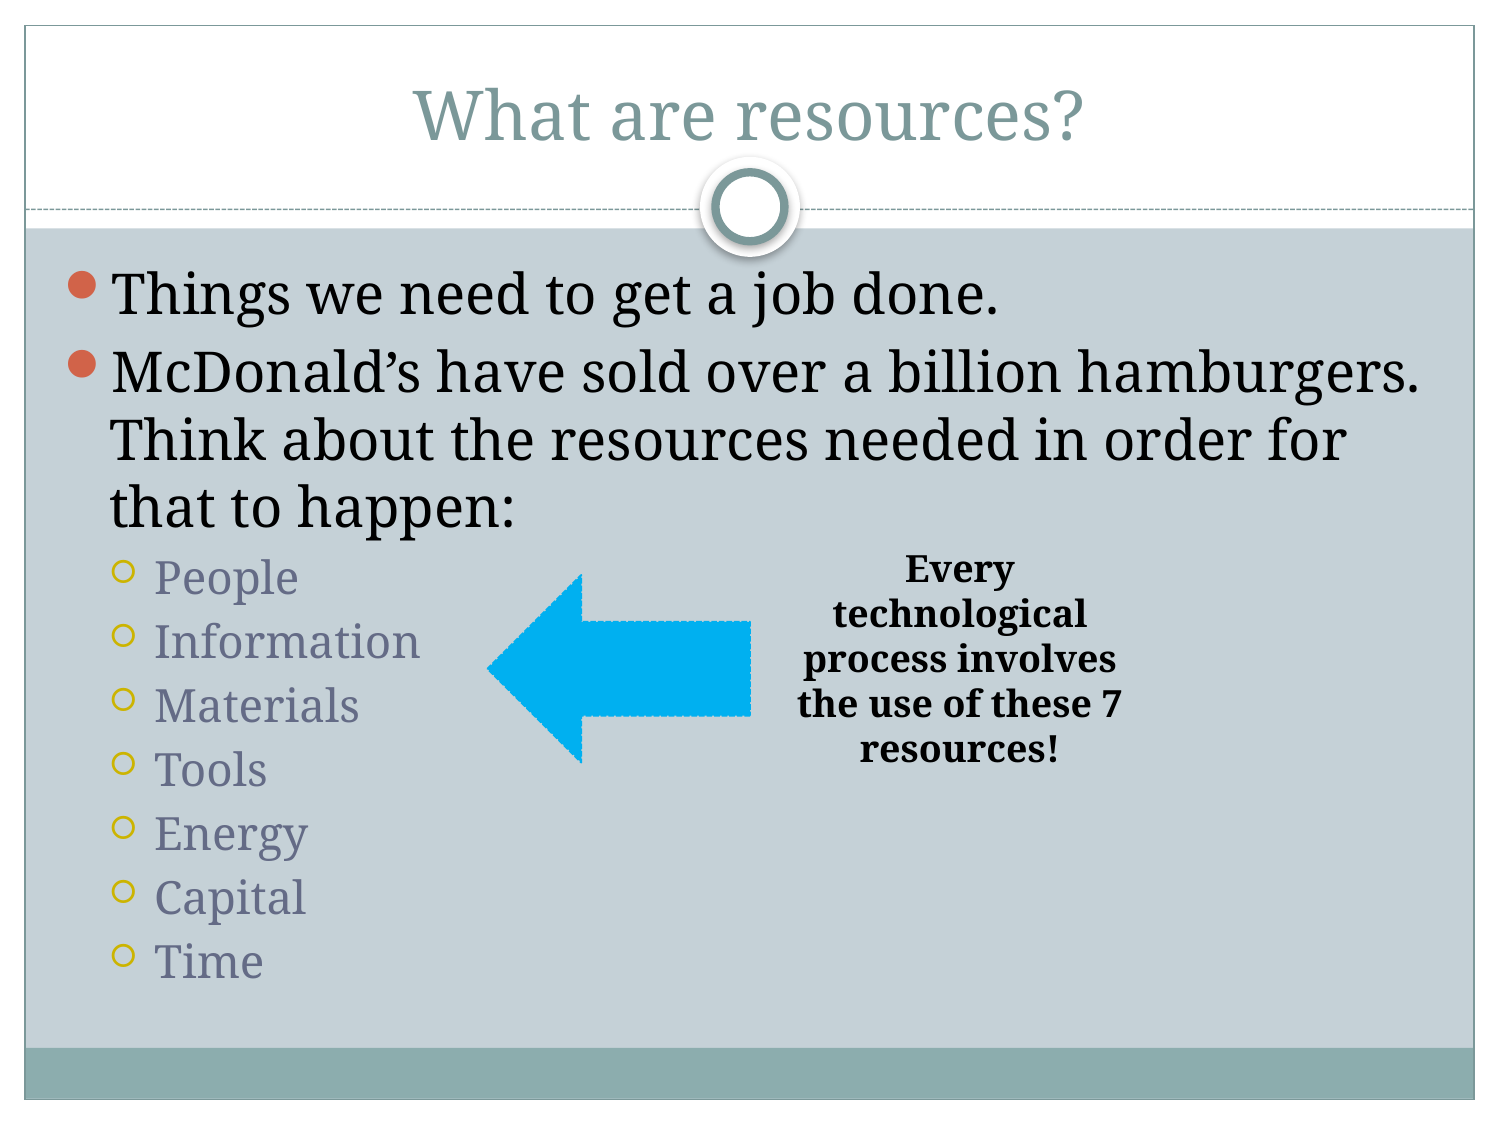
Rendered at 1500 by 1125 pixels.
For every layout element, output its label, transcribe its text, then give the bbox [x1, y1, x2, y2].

list Things we need to get a job done. McDonald’s have sold over a billion hamburgers. Think about the resources needed in order for that to happen: People Information Materials Tools Energy Capital Time [49, 250, 1445, 1001]
title What are resources? [49, 37, 1450, 162]
text_box [486, 574, 751, 764]
text_box Every technological process involves the use of these 7 resources! [762, 537, 1158, 778]
